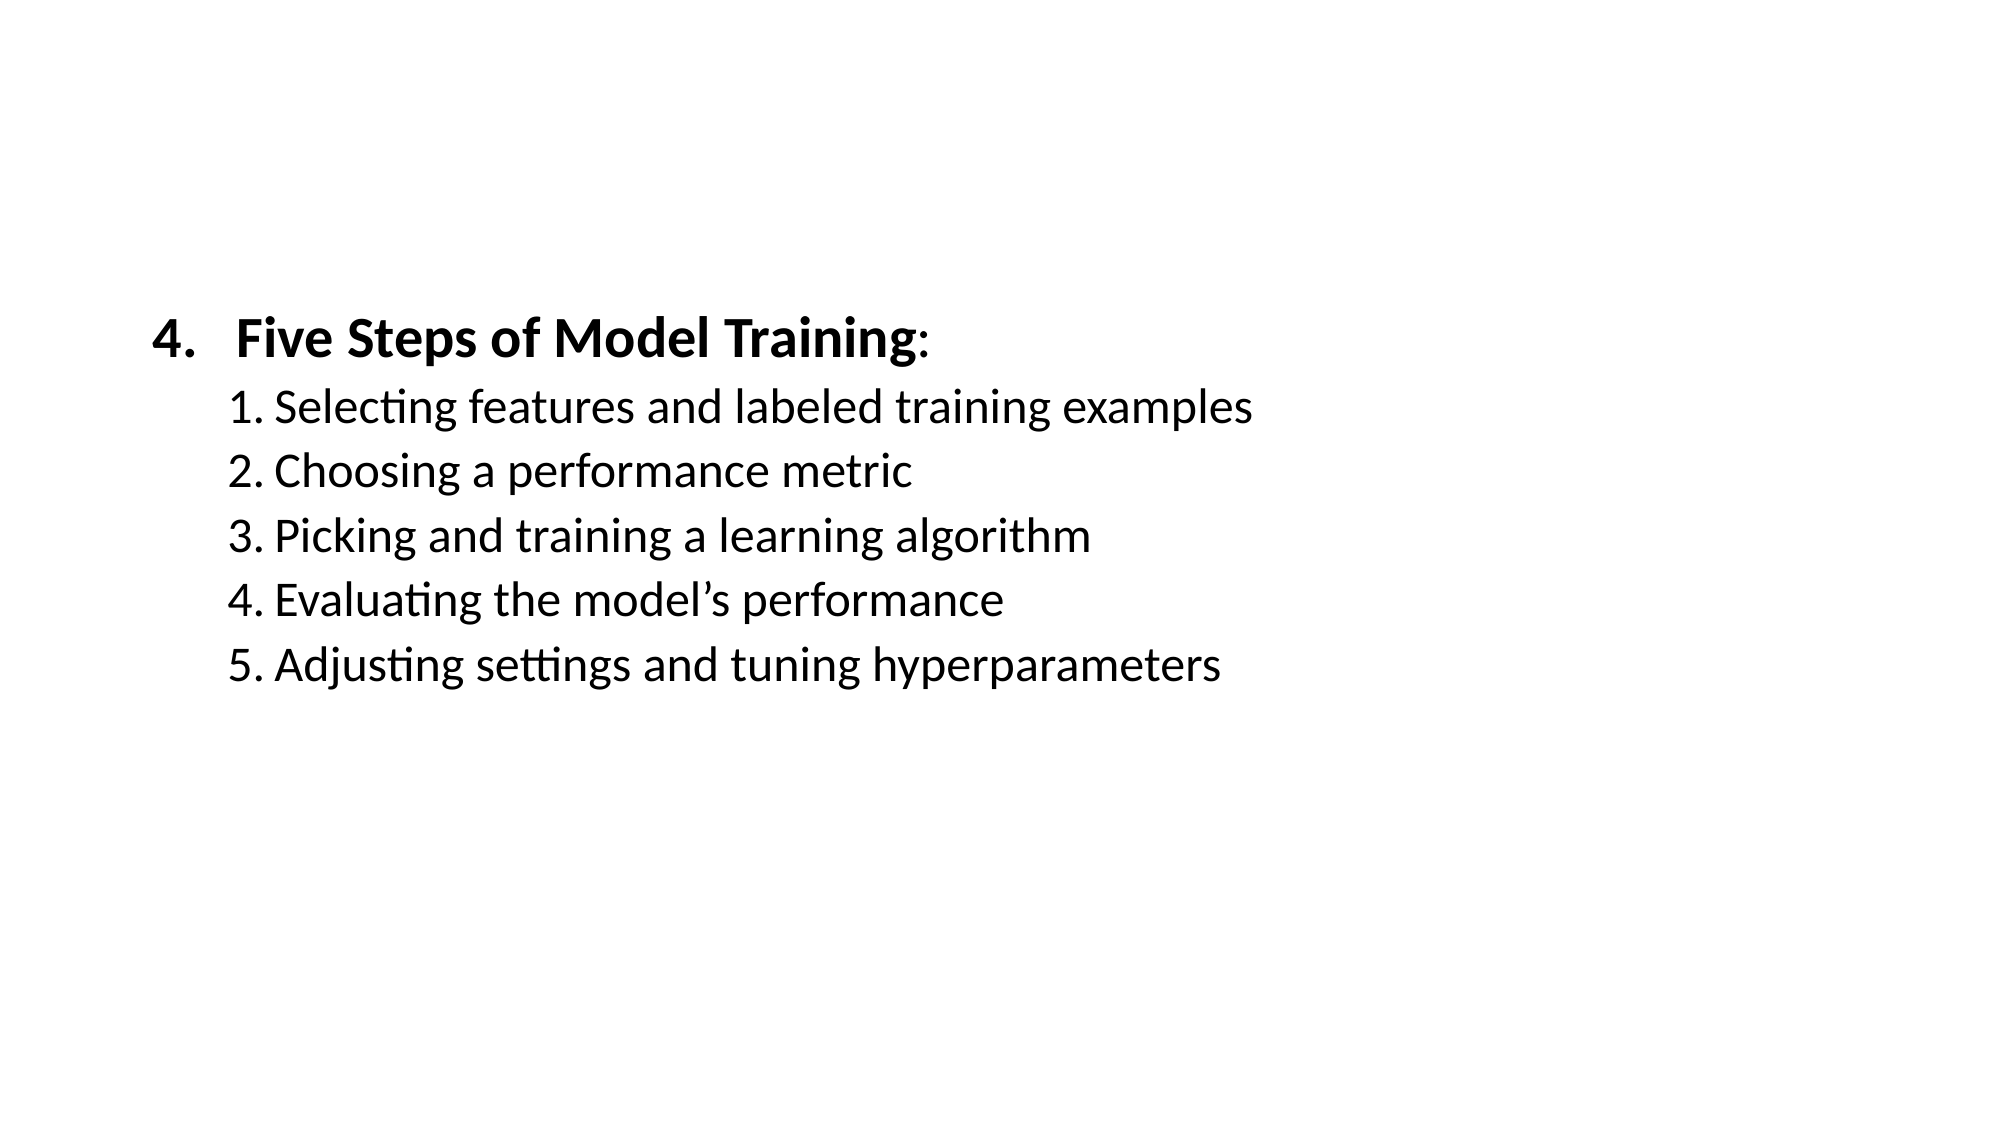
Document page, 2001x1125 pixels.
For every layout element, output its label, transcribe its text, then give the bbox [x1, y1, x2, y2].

list Five Steps of Model Training: Selecting features and labeled training examples Choosing a performance metric Picking and training a learning algorithm Evaluating the model’s performance Adjusting settings and tuning hyperparameters [137, 299, 1863, 1014]
